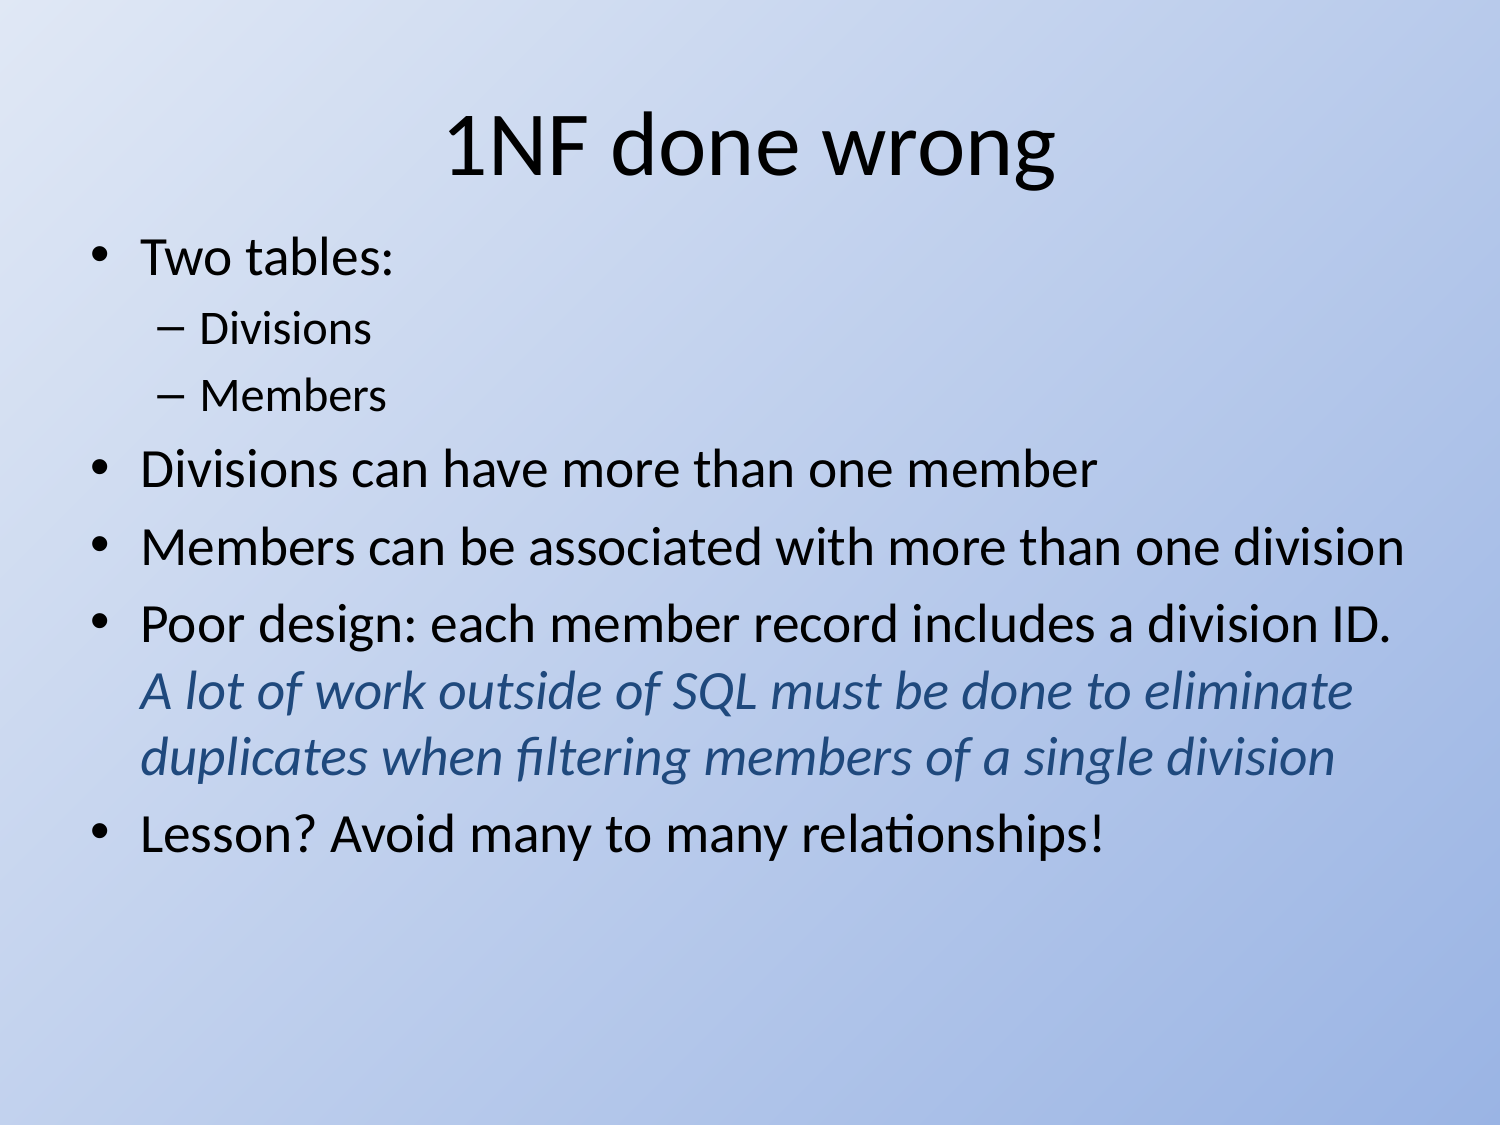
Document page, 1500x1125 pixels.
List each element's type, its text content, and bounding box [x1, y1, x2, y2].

title 1NF done wrong [75, 45, 1425, 212]
list Two tables: Divisions Members Divisions can have more than one member Members can be associated with more than one division Poor design: each member record includes a division ID. A lot of work outside of SQL must be done to eliminate duplicates when filtering members of a single division Lesson? Avoid many to many relationships! [75, 212, 1425, 1005]
